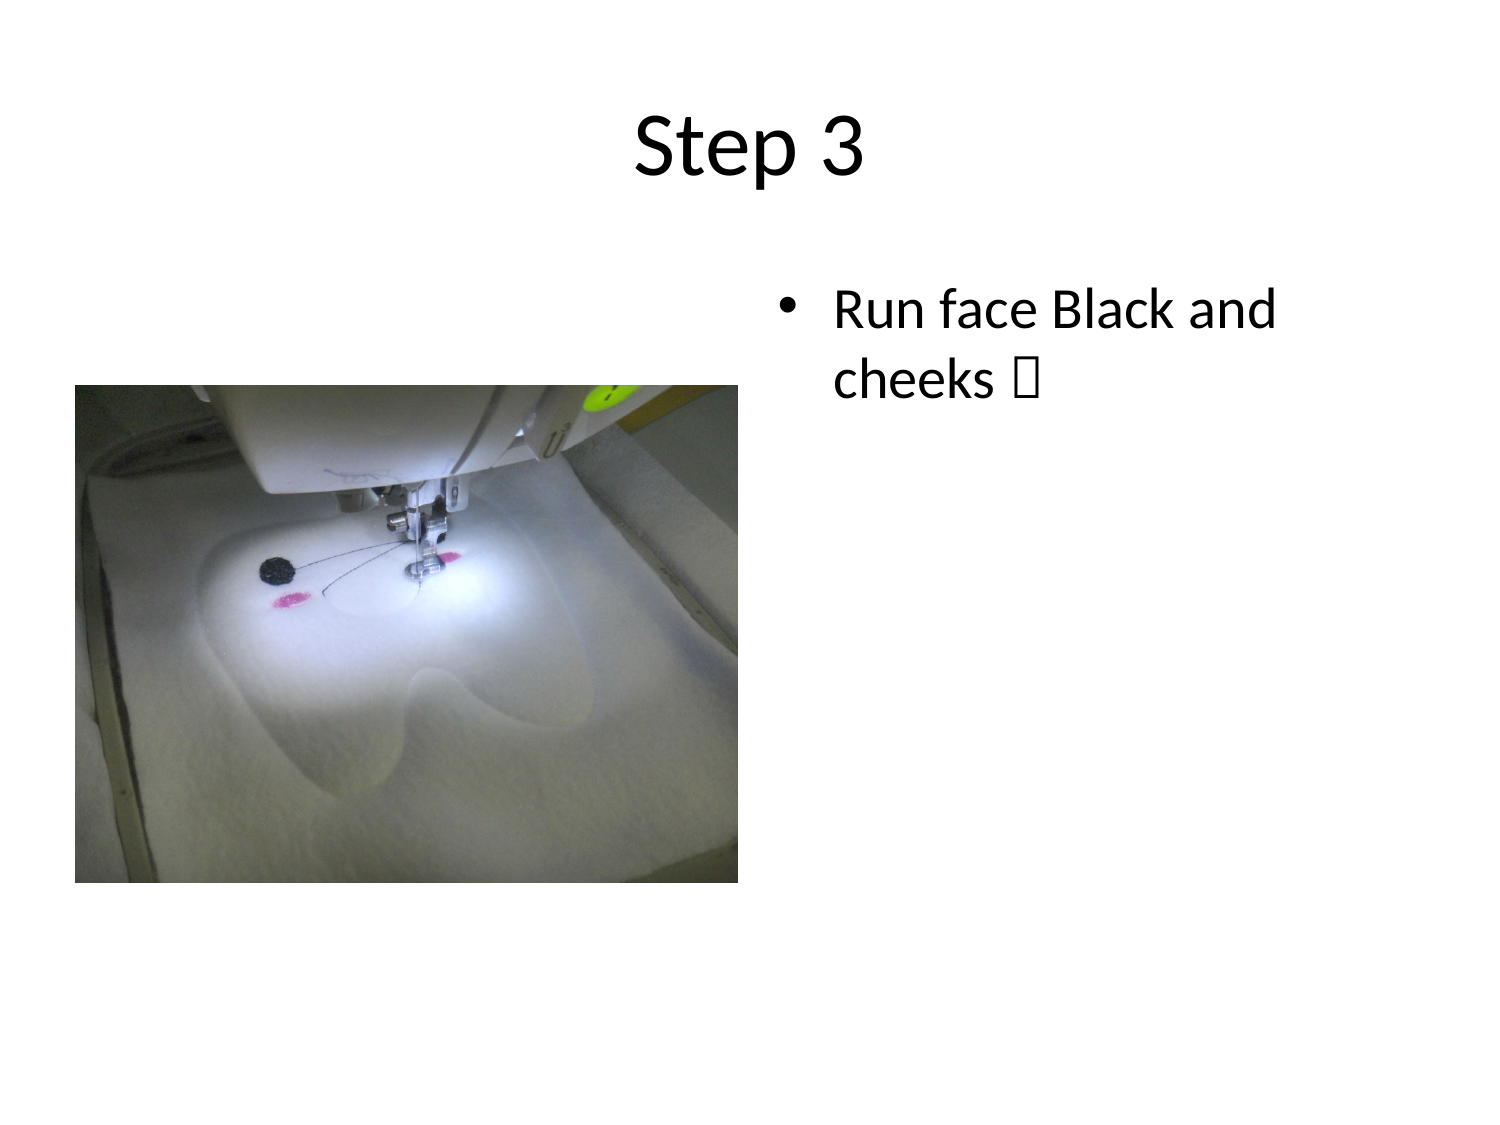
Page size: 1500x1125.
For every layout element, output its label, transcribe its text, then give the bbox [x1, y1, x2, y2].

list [74, 384, 738, 883]
list Run face Black and cheeks  [762, 262, 1425, 1005]
title Step 3 [75, 45, 1425, 233]
